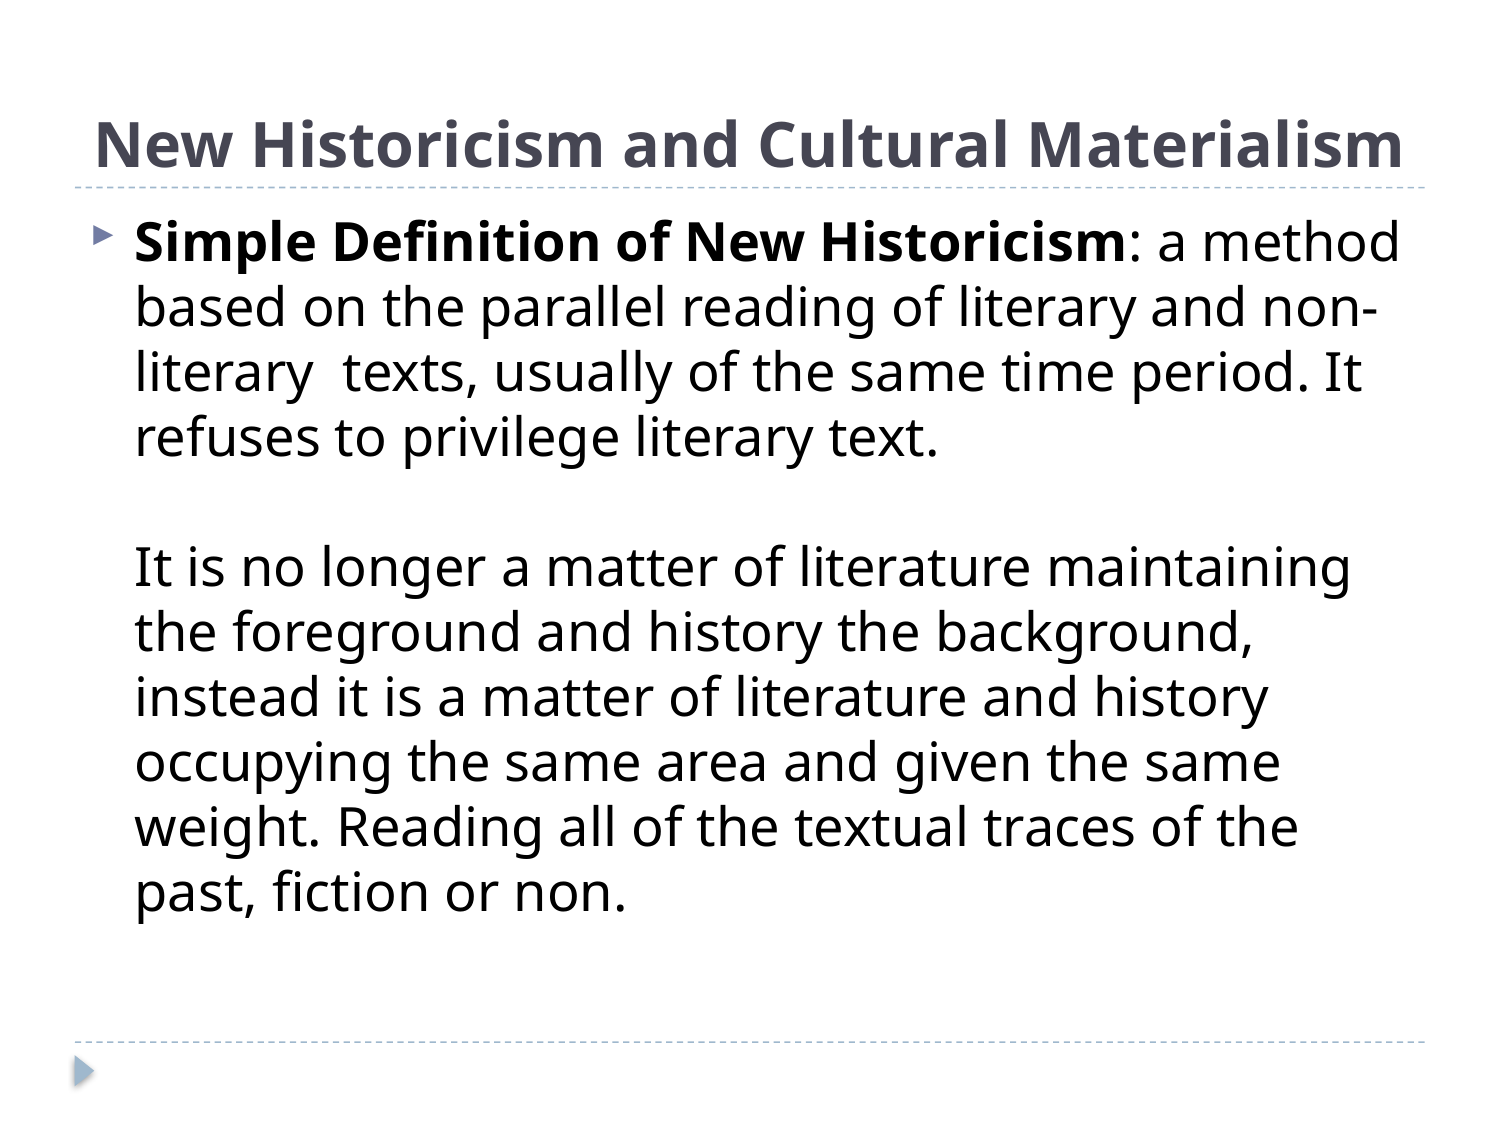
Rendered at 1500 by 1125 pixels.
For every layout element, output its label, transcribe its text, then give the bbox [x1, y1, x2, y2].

title New Historicism and Cultural Materialism [75, 24, 1425, 188]
list Simple Definition of New Historicism: a method based on the parallel reading of literary and non-literary texts, usually of the same time period. It refuses to privilege literary text. It is no longer a matter of literature maintaining the foreground and history the background, instead it is a matter of literature and history occupying the same area and given the same weight. Reading all of the textual traces of the past, fiction or non. [75, 200, 1425, 1010]
